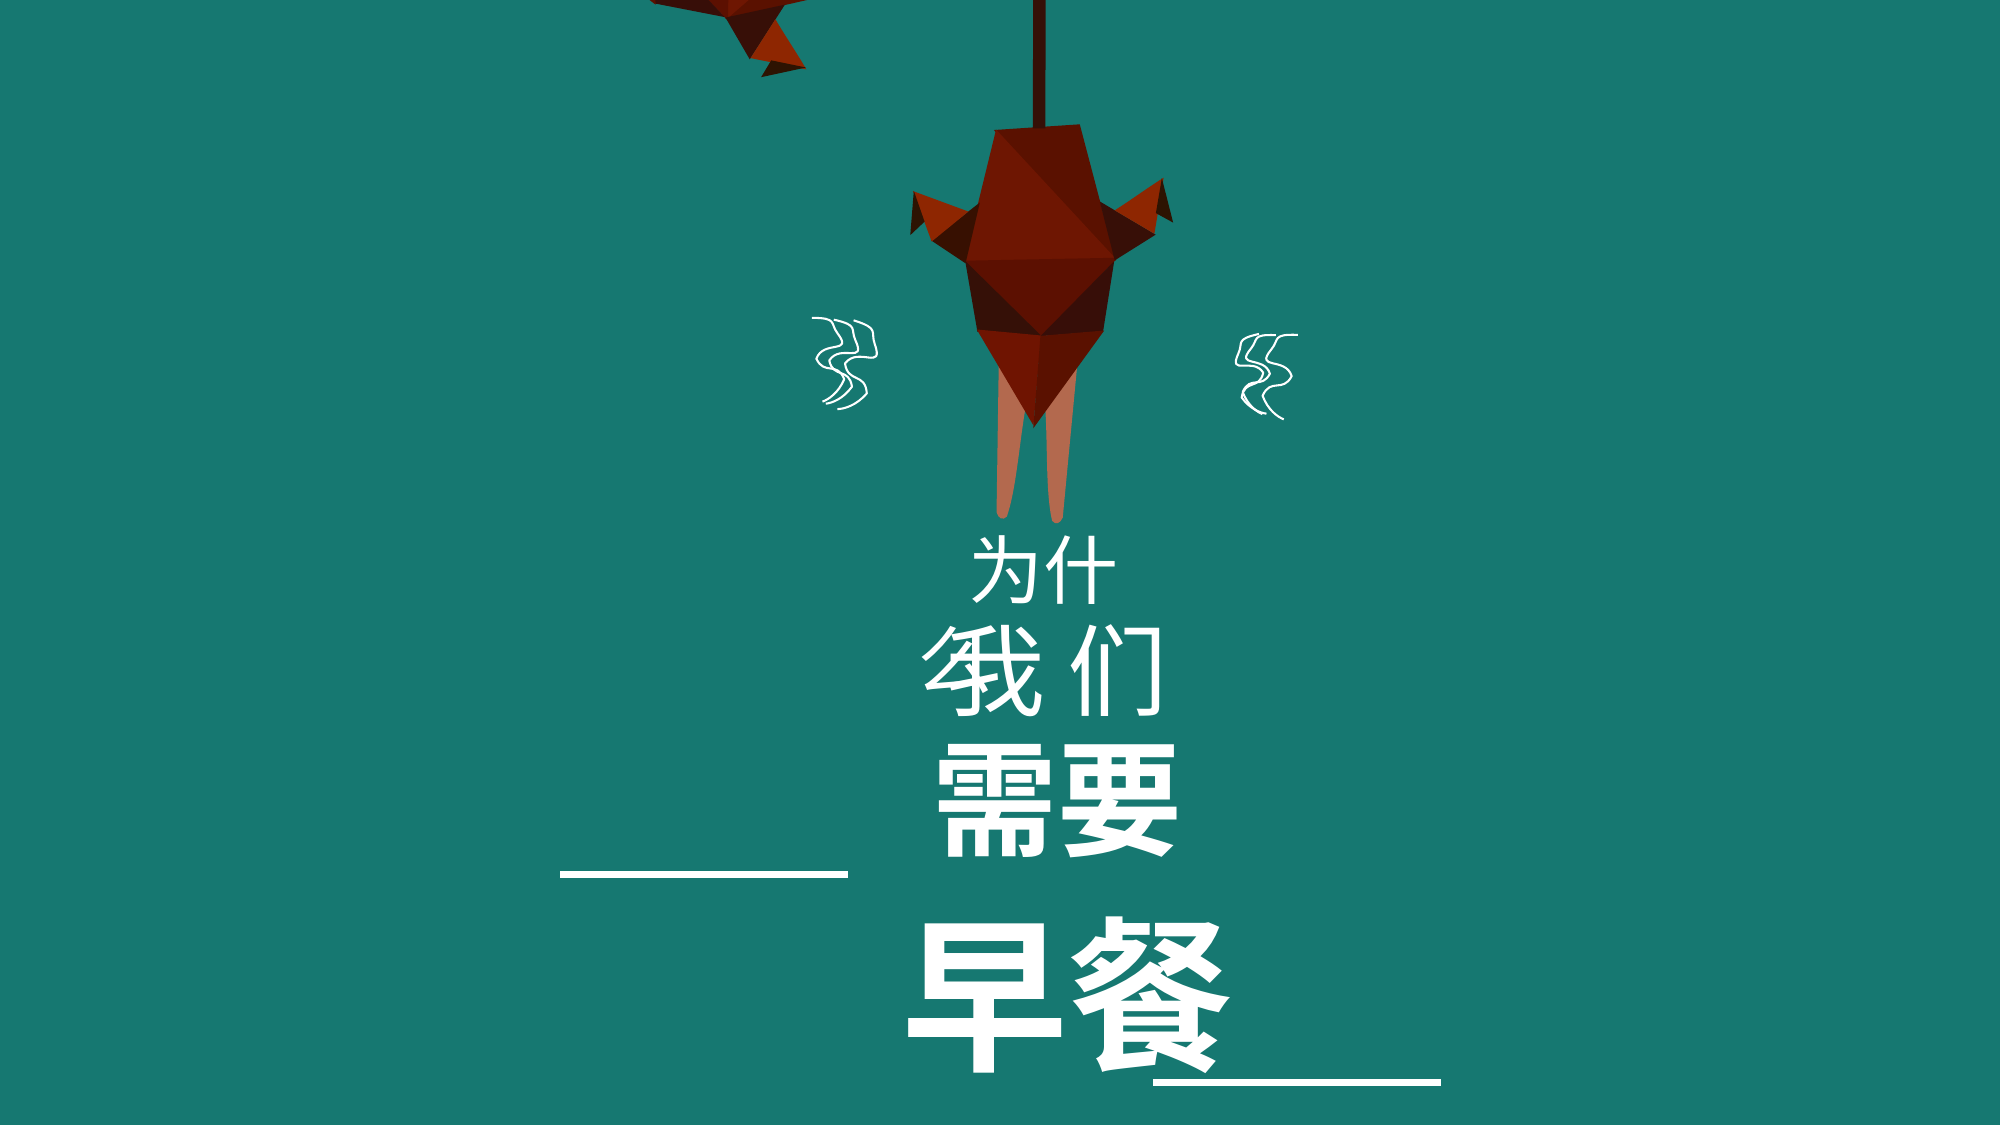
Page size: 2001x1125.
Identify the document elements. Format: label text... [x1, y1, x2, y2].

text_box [899, 0, 1178, 315]
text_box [812, 315, 1296, 417]
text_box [899, 417, 1178, 527]
text_box 早餐 [886, 884, 1410, 1099]
text_box 我 们 [930, 601, 1334, 737]
text_box 需要 [918, 713, 1206, 879]
text_box 为什么 [902, 527, 1177, 711]
